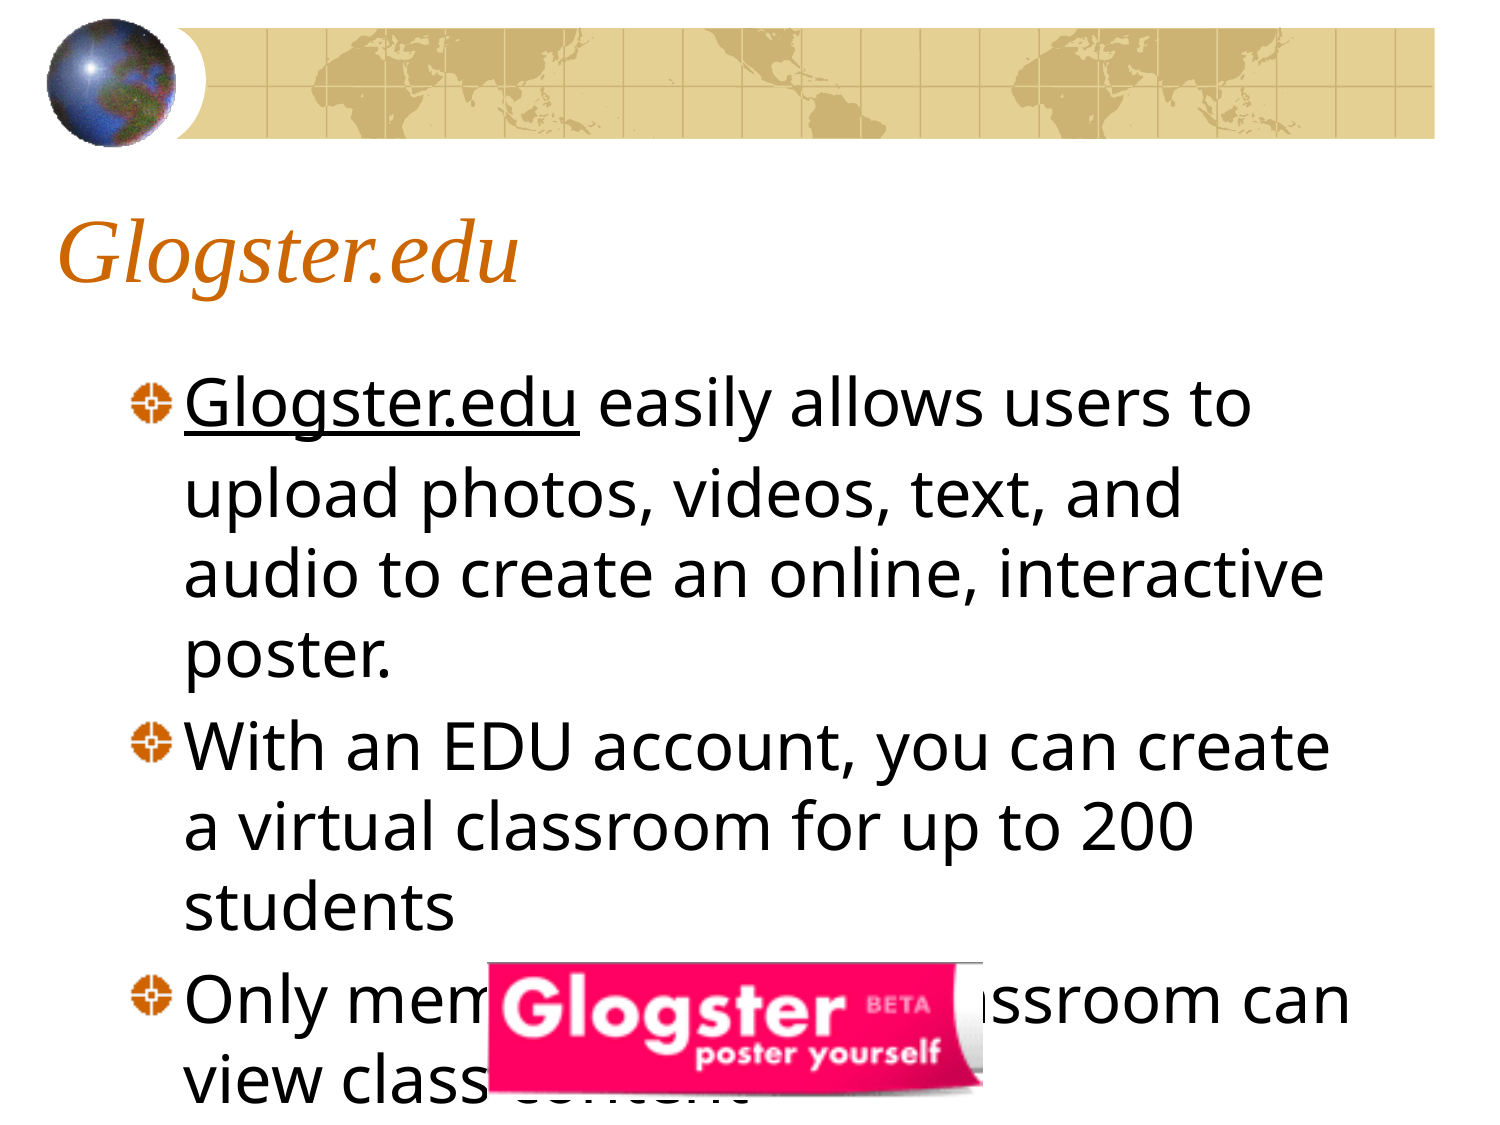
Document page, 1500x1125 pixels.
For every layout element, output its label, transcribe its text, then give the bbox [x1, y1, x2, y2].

picture [42, 14, 190, 151]
title Glogster.edu [40, 152, 1316, 341]
picture [127, 720, 175, 768]
picture [127, 973, 175, 1021]
list Glogster.edu easily allows users to upload photos, videos, text, and audio to create an online, interactive poster. With an EDU account, you can create a virtual classroom for up to 200 students Only members of your classroom can view class content [112, 352, 1388, 1028]
picture [487, 962, 984, 1101]
picture [127, 381, 175, 429]
